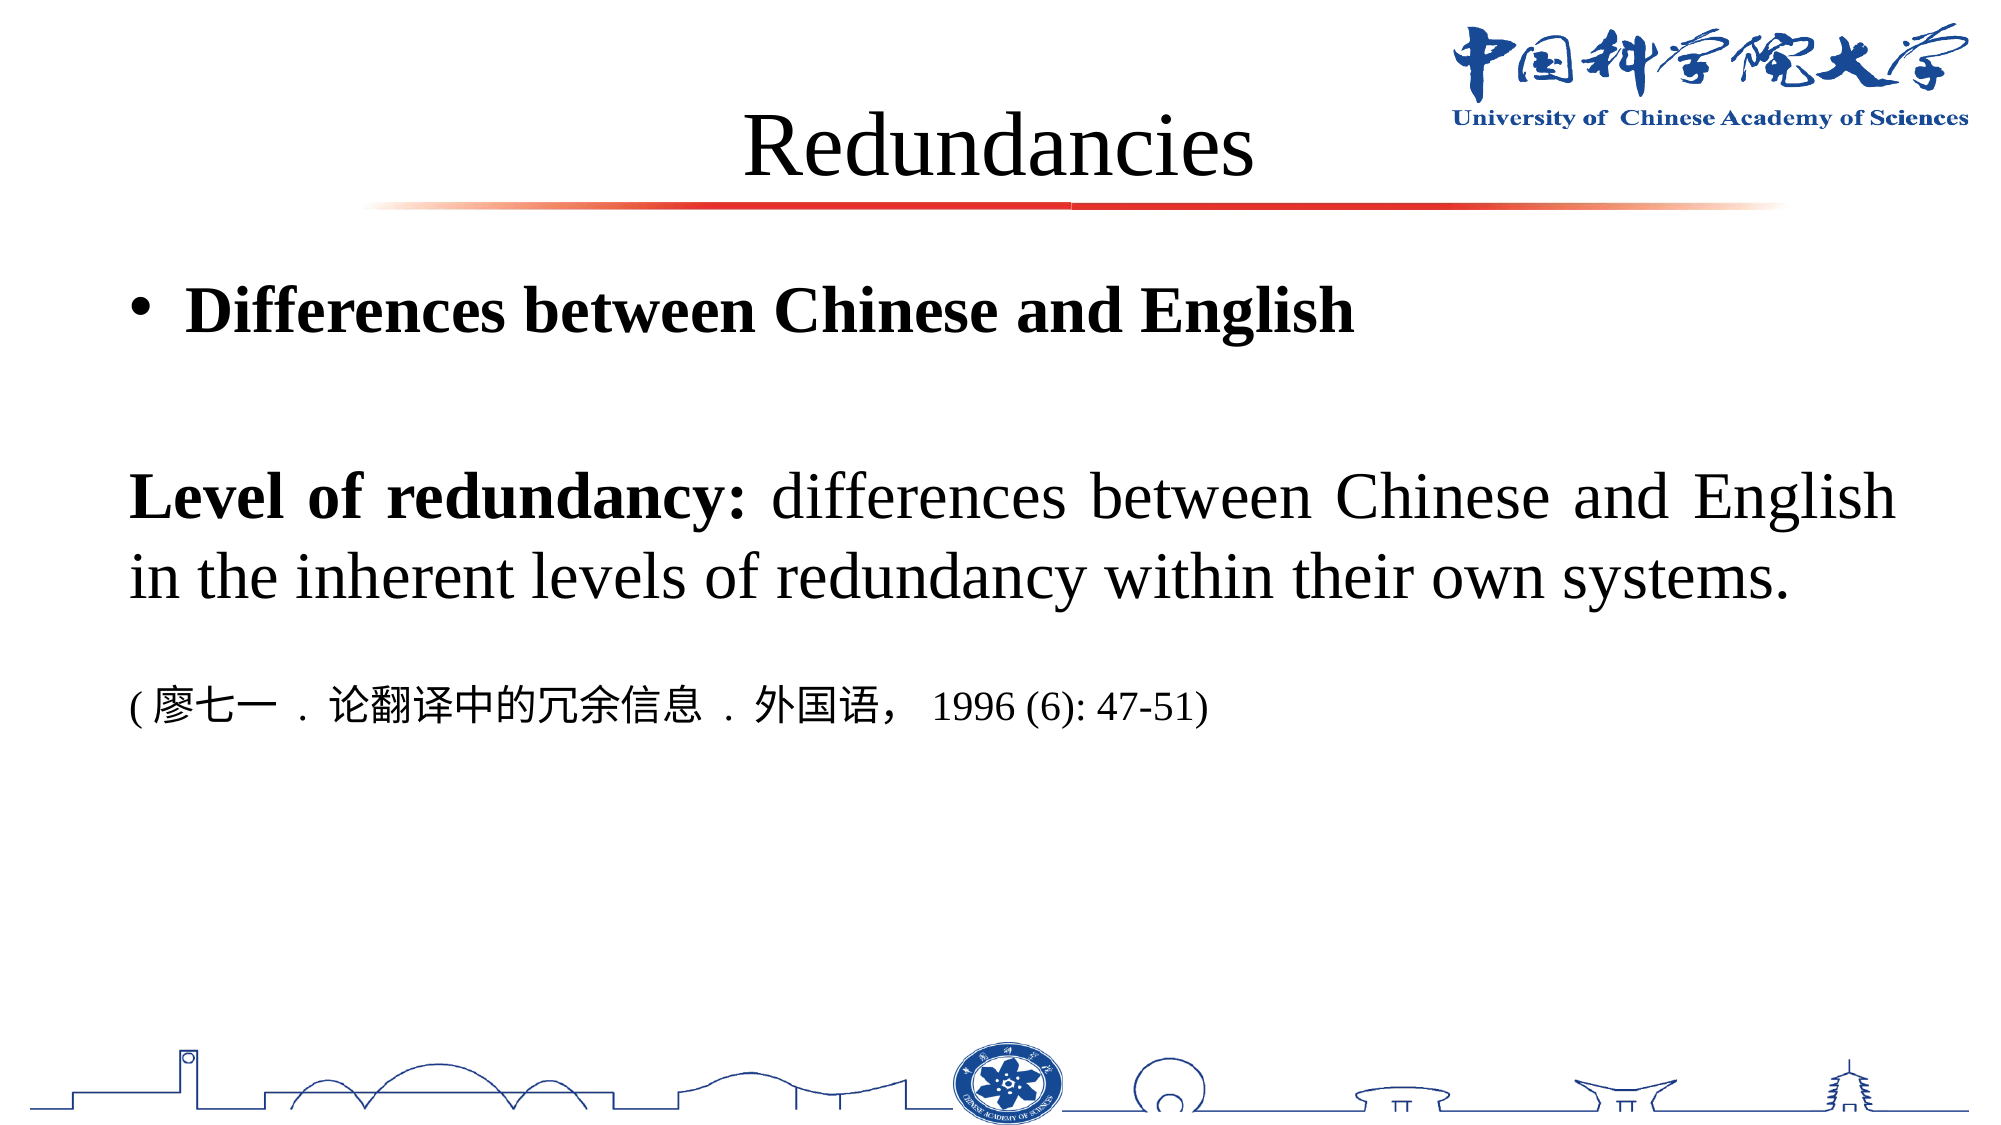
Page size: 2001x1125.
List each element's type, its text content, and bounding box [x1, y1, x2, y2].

picture [1437, 23, 1969, 129]
slide_number [1437, 1065, 1905, 1125]
picture [30, 1039, 1969, 1125]
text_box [334, 202, 1816, 210]
title Redundancies [99, 45, 1900, 233]
list Differences between Chinese and English Level of redundancy: differences between Chinese and English in the inherent levels of redundancy within their own systems. (廖七一 . 论翻译中的冗余信息 . 外国语，1996 (6): 47-51) [114, 257, 1915, 1001]
